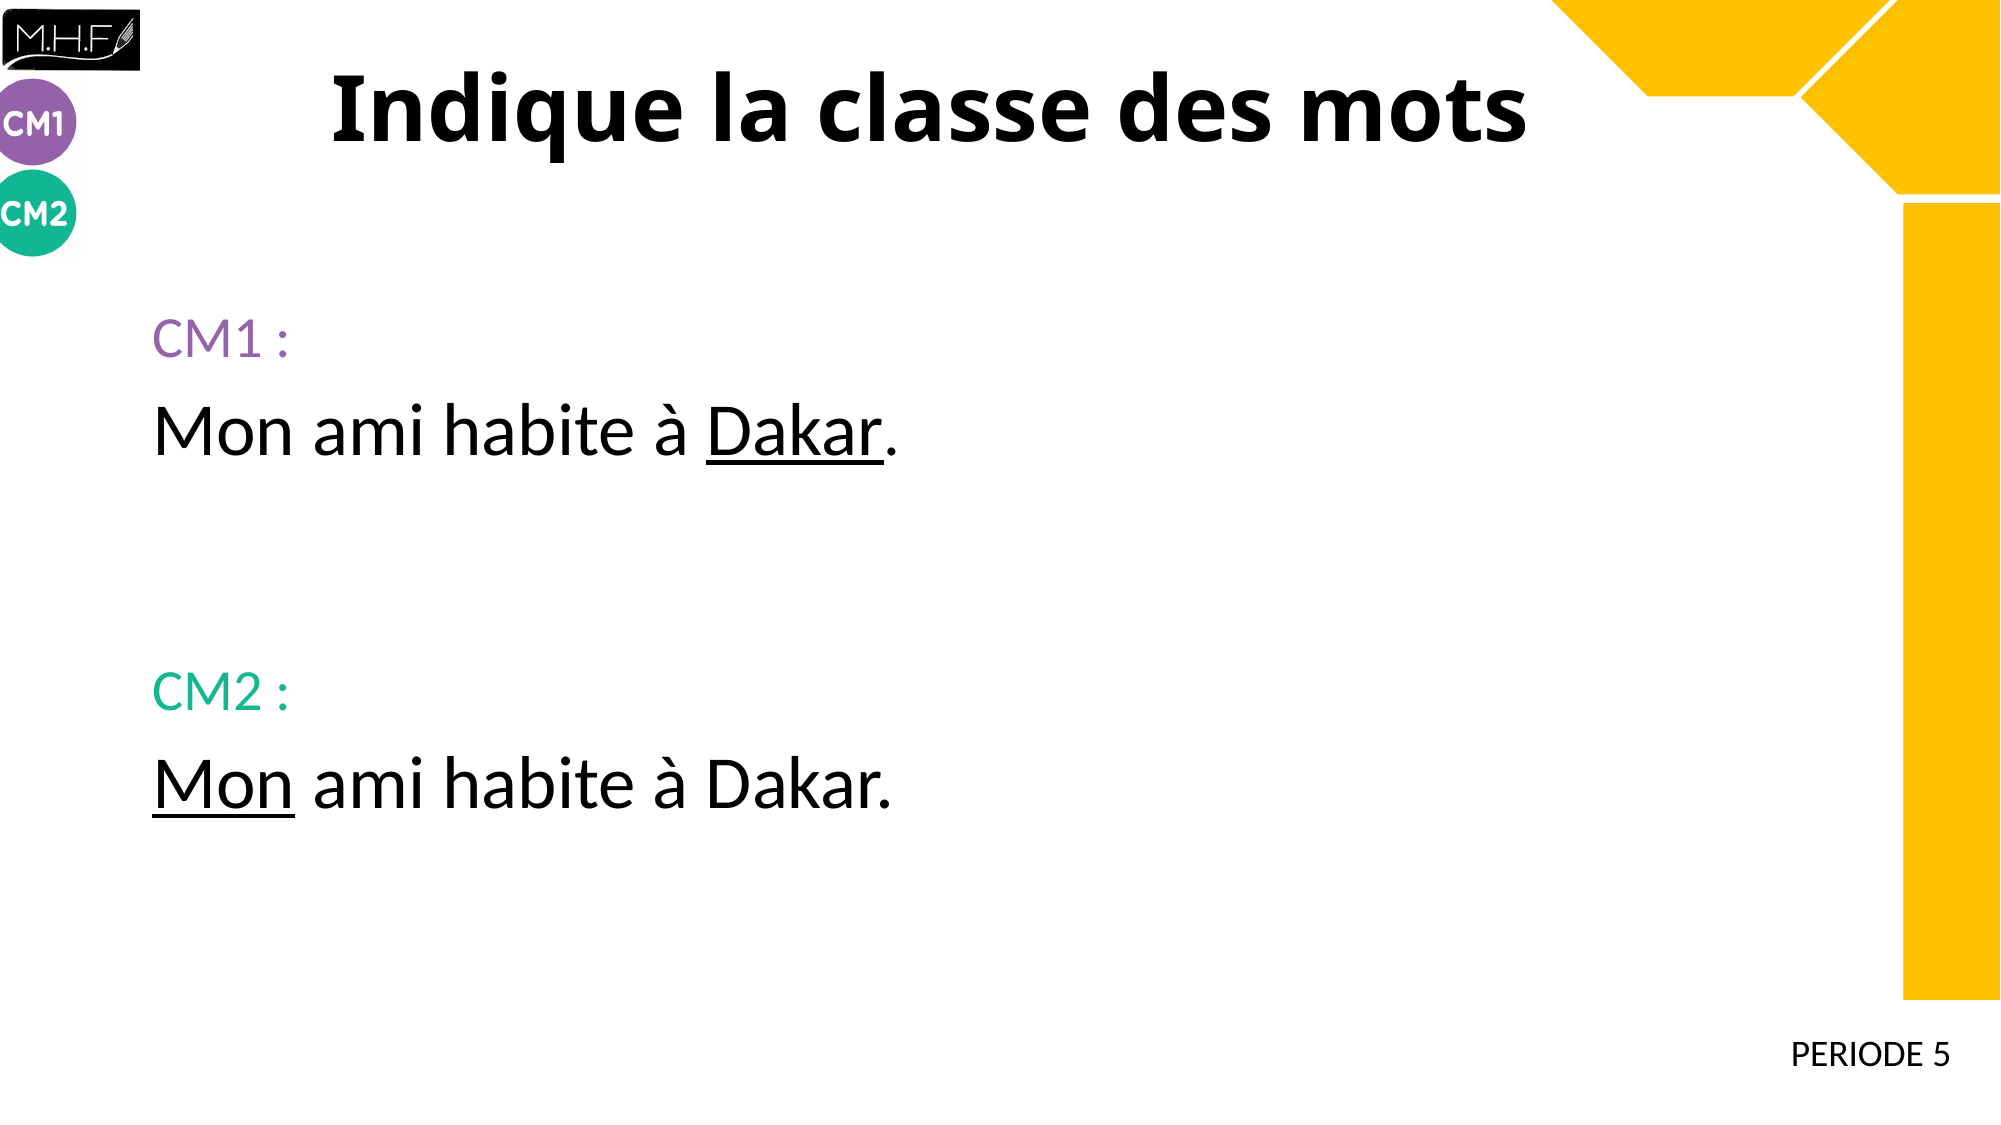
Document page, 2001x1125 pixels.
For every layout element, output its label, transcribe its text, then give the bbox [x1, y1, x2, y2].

text_box [1799, 0, 2000, 196]
list CM1 : Mon ami habite à Dakar. CM2 : Mon ami habite à Dakar. [137, 299, 1863, 1014]
title Indique la classe des mots [316, 3, 1863, 221]
text_box PERIODE 5 [1362, 1021, 1967, 1082]
text_box [1902, 202, 2000, 1001]
picture [0, 7, 140, 259]
text_box [1549, 0, 1892, 98]
